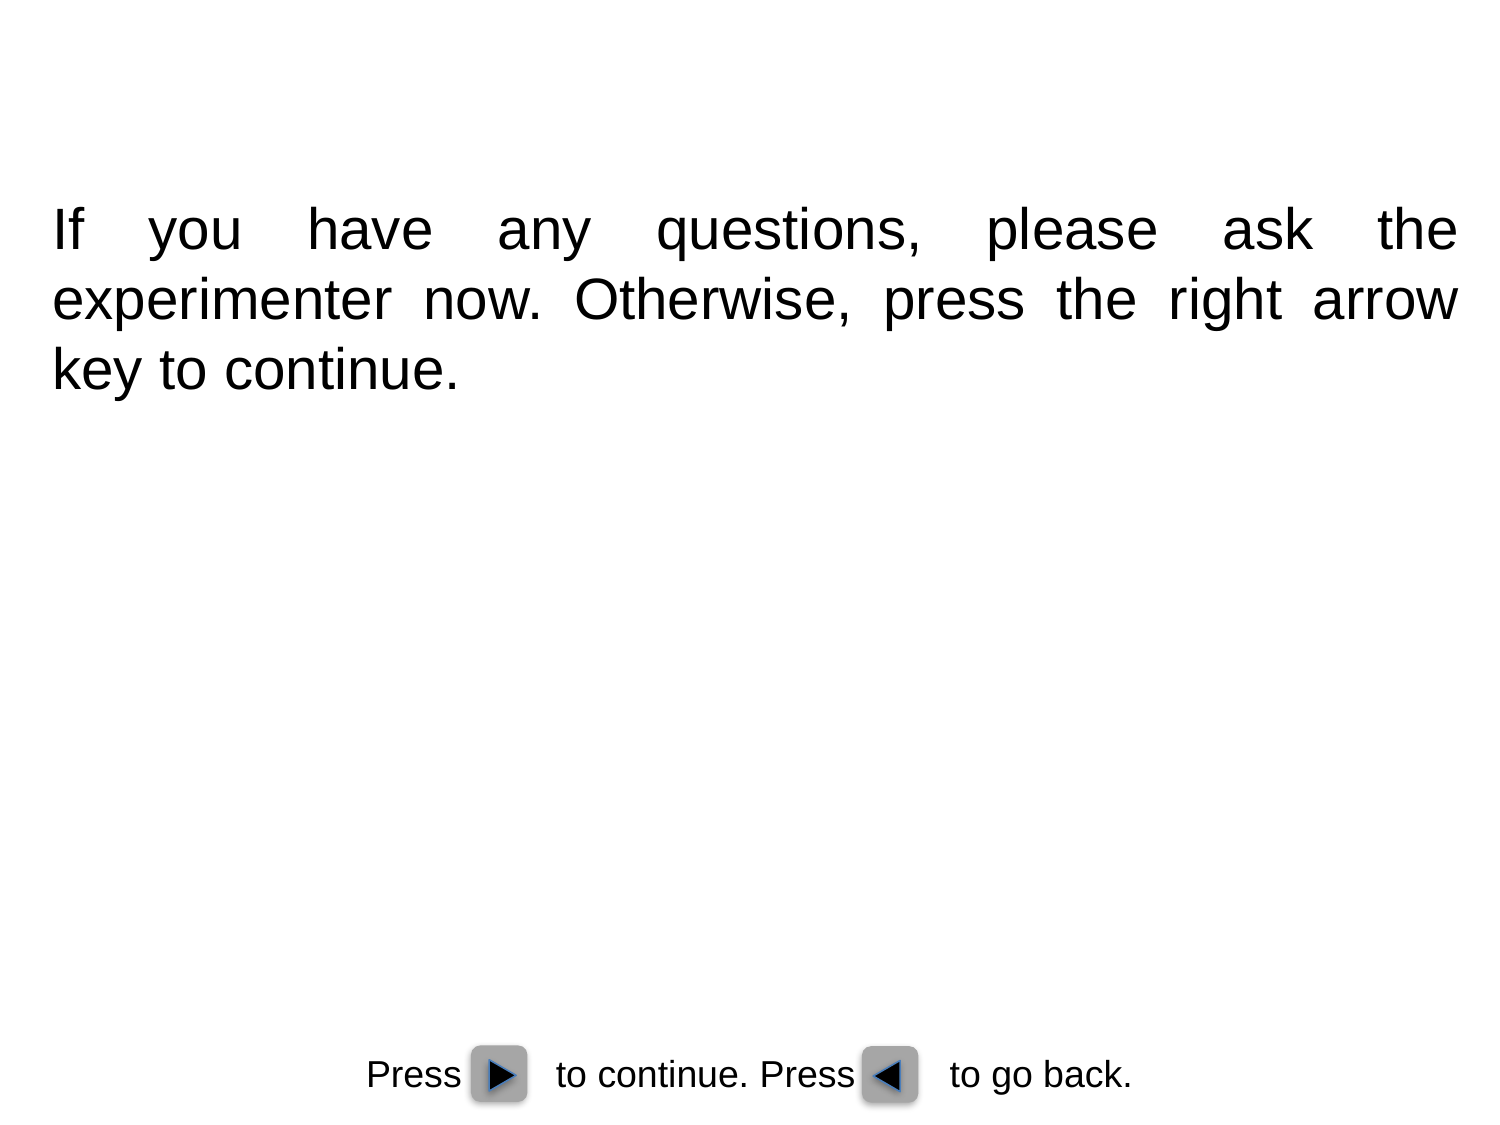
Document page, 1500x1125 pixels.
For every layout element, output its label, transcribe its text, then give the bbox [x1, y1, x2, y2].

text_box If you have any questions, please ask the experimenter now. Otherwise, press the right arrow key to continue. [37, 183, 1475, 479]
